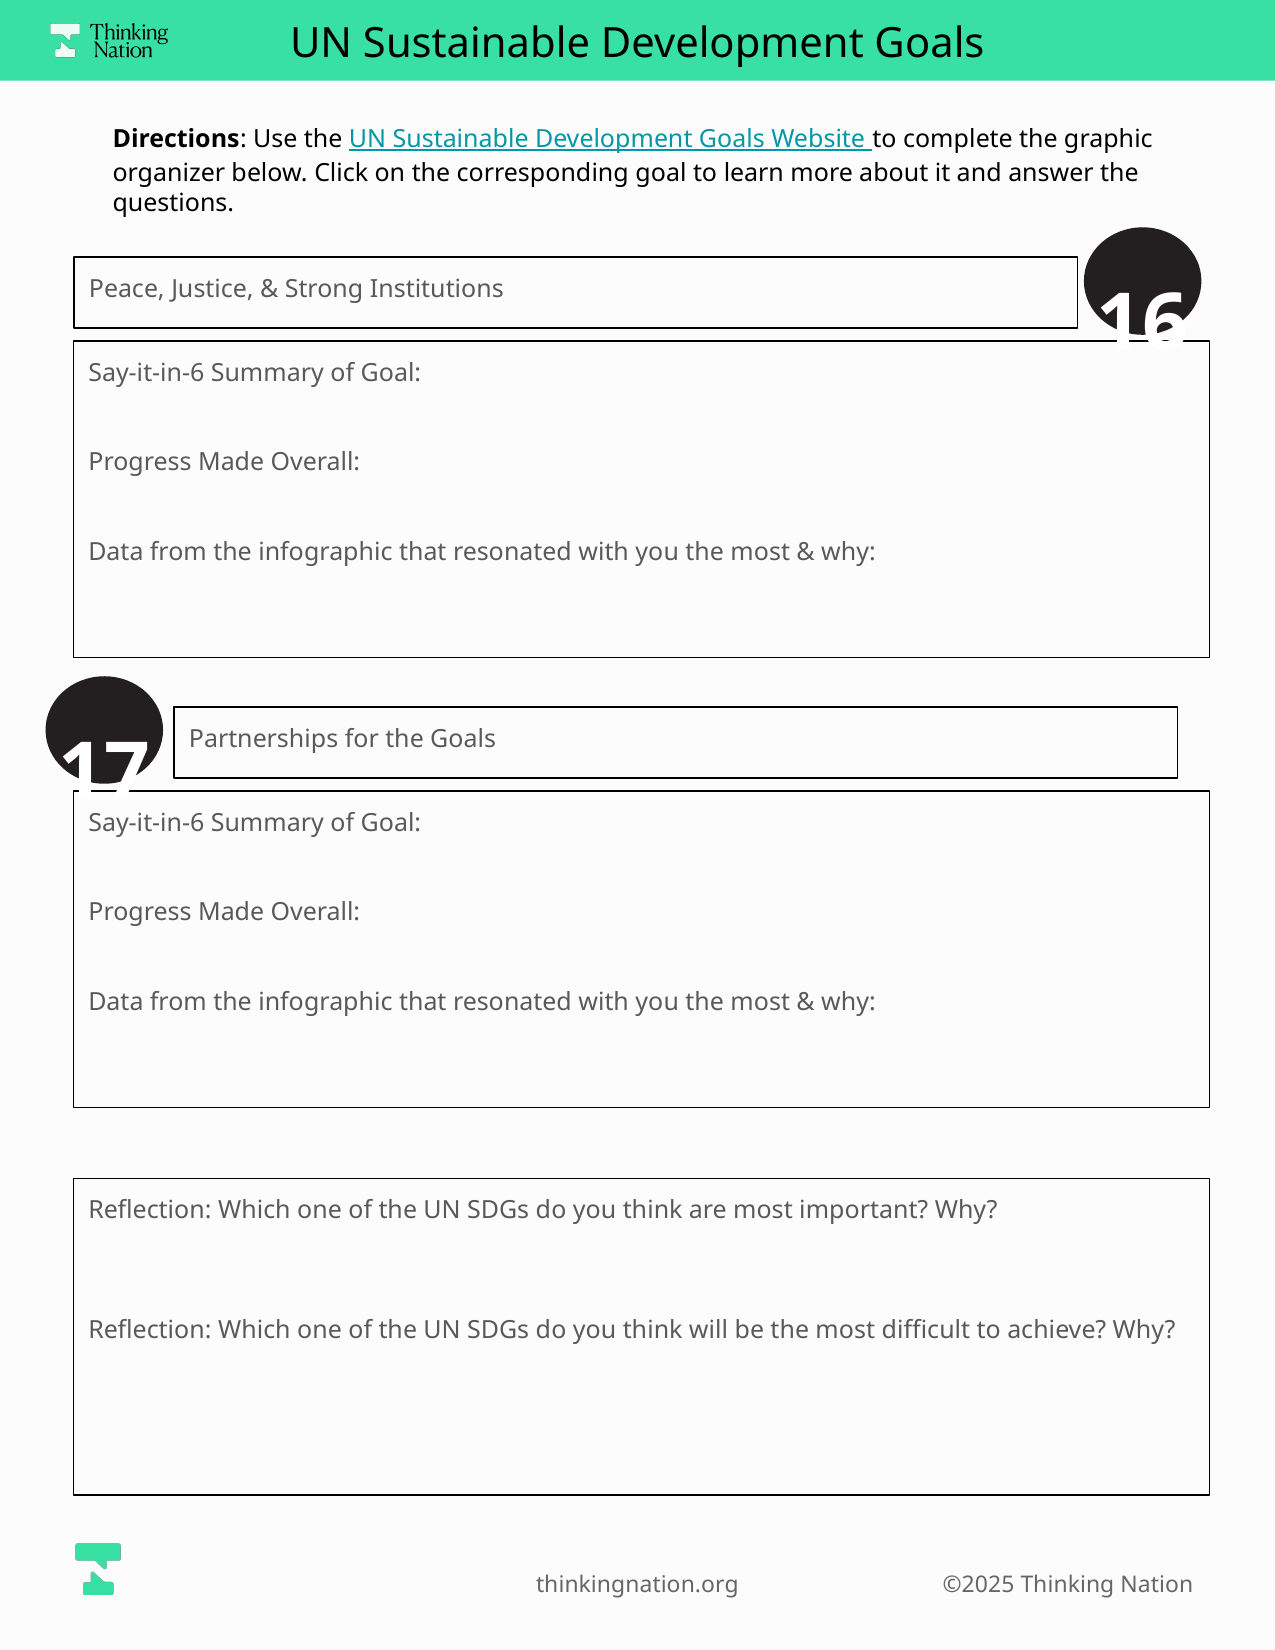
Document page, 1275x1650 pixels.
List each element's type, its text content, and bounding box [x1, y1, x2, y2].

picture [62, 1533, 134, 1605]
text_box Peace, Justice, & Strong Institutions [73, 257, 1070, 328]
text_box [1075, 227, 1210, 335]
text_box UN Sustainable Development Goals [0, 0, 1275, 81]
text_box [37, 675, 172, 784]
text_box Reflection: Which one of the UN SDGs do you think are most important? Why? Reflection: Which one of the UN SDGs do you think will be the most difficult to achieve? Why? [73, 1178, 1210, 1495]
text_box Directions: Use the UN Sustainable Development Goals Website to complete the graphic organizer below. Click on the corresponding goal to learn more about it and answer the questions. [97, 107, 1178, 257]
picture [36, 12, 172, 69]
text_box Say-it-in-6 Summary of Goal: Progress Made Overall: Data from the infographic that resonated with you the most & why: [73, 341, 1210, 658]
text_box thinkingnation.org [486, 1553, 789, 1605]
text_box ©2025 Thinking Nation [907, 1553, 1210, 1605]
text_box Partnerships for the Goals [176, 707, 1178, 778]
text_box Say-it-in-6 Summary of Goal: Progress Made Overall: Data from the infographic that resonated with you the most & why: [73, 791, 1210, 1108]
